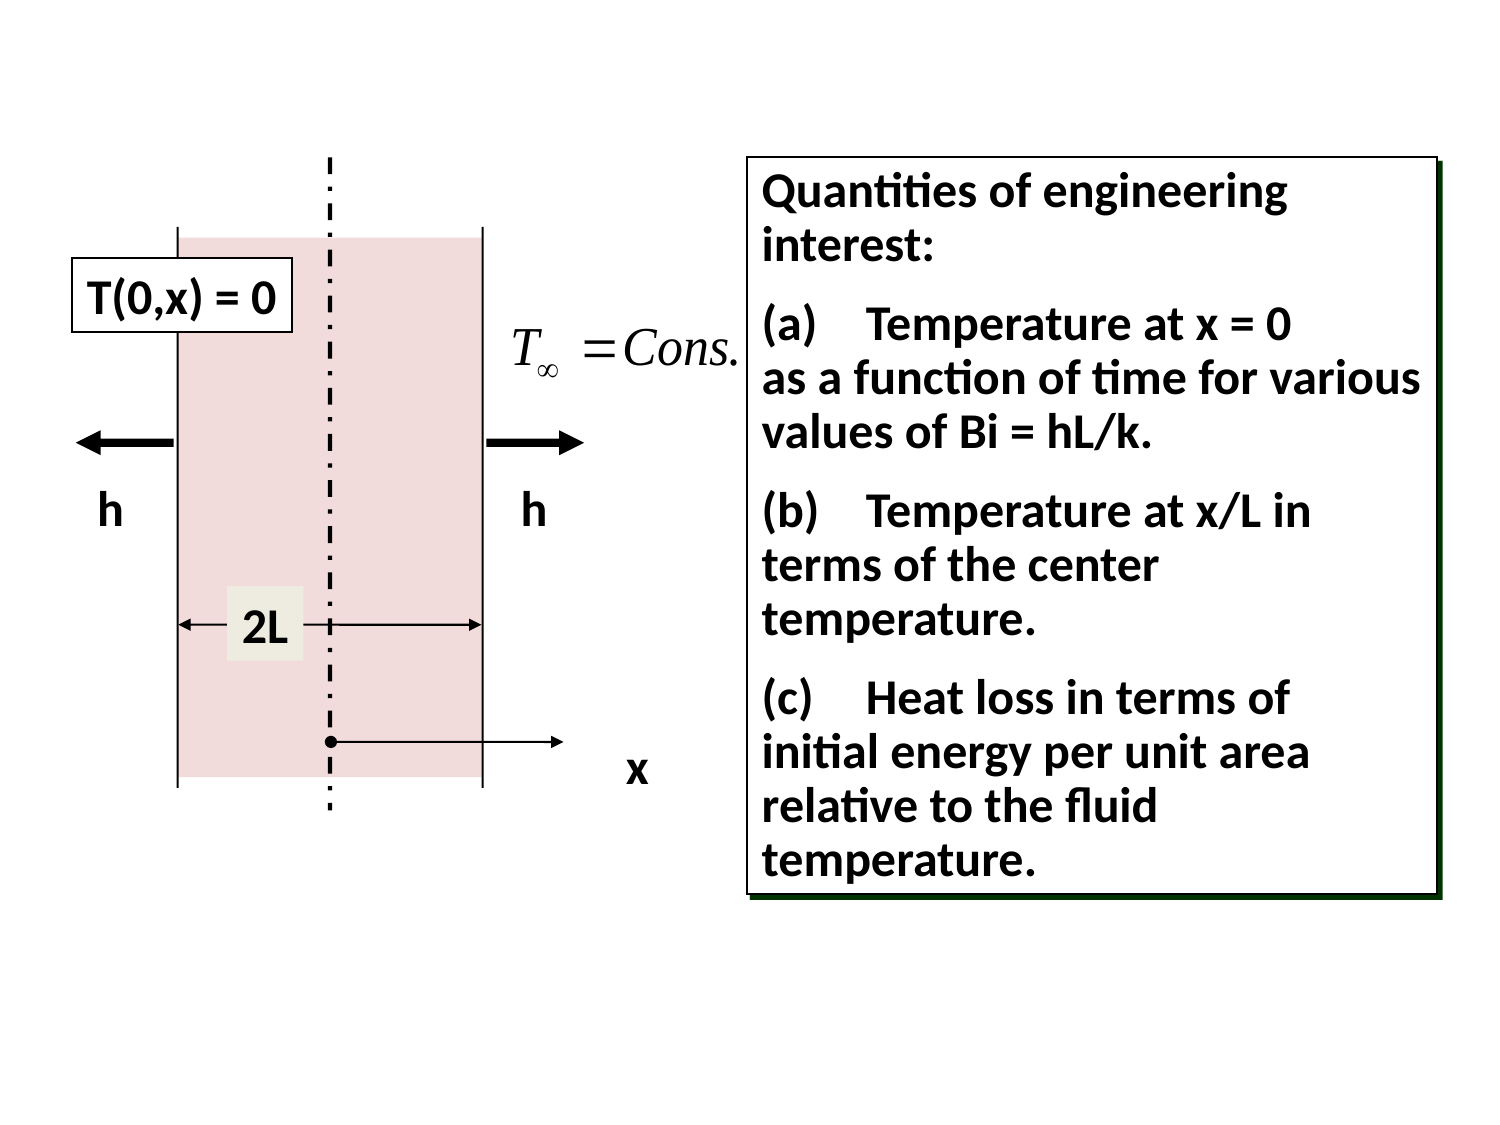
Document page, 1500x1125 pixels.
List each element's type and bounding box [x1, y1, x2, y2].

text_box [56, 156, 1438, 911]
